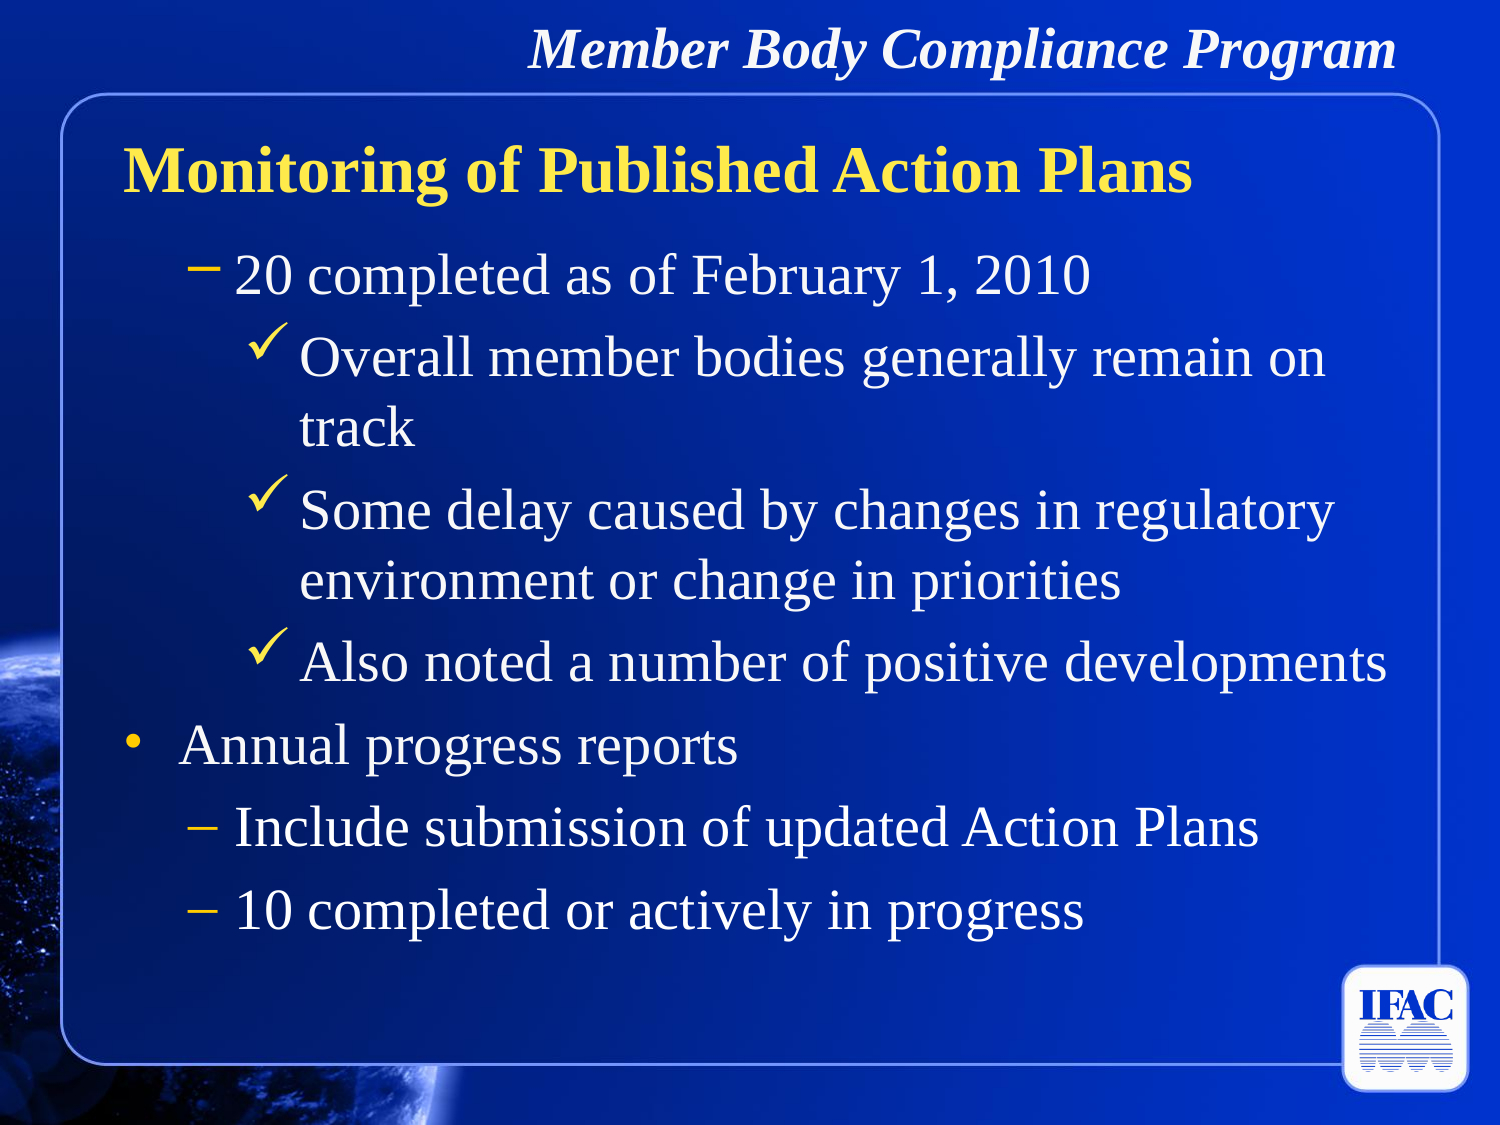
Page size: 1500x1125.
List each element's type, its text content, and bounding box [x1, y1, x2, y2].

list 20 completed as of February 1, 2010 Overall member bodies generally remain on track Some delay caused by changes in regulatory environment or change in priorities Also noted a number of positive developments Annual progress reports Include submission of updated Action Plans 10 completed or actively in progress [107, 228, 1411, 1048]
list Monitoring of Published Action Plans [107, 118, 1411, 215]
title Member Body Compliance Program [149, 0, 1414, 92]
picture [0, 0, 1500, 1125]
